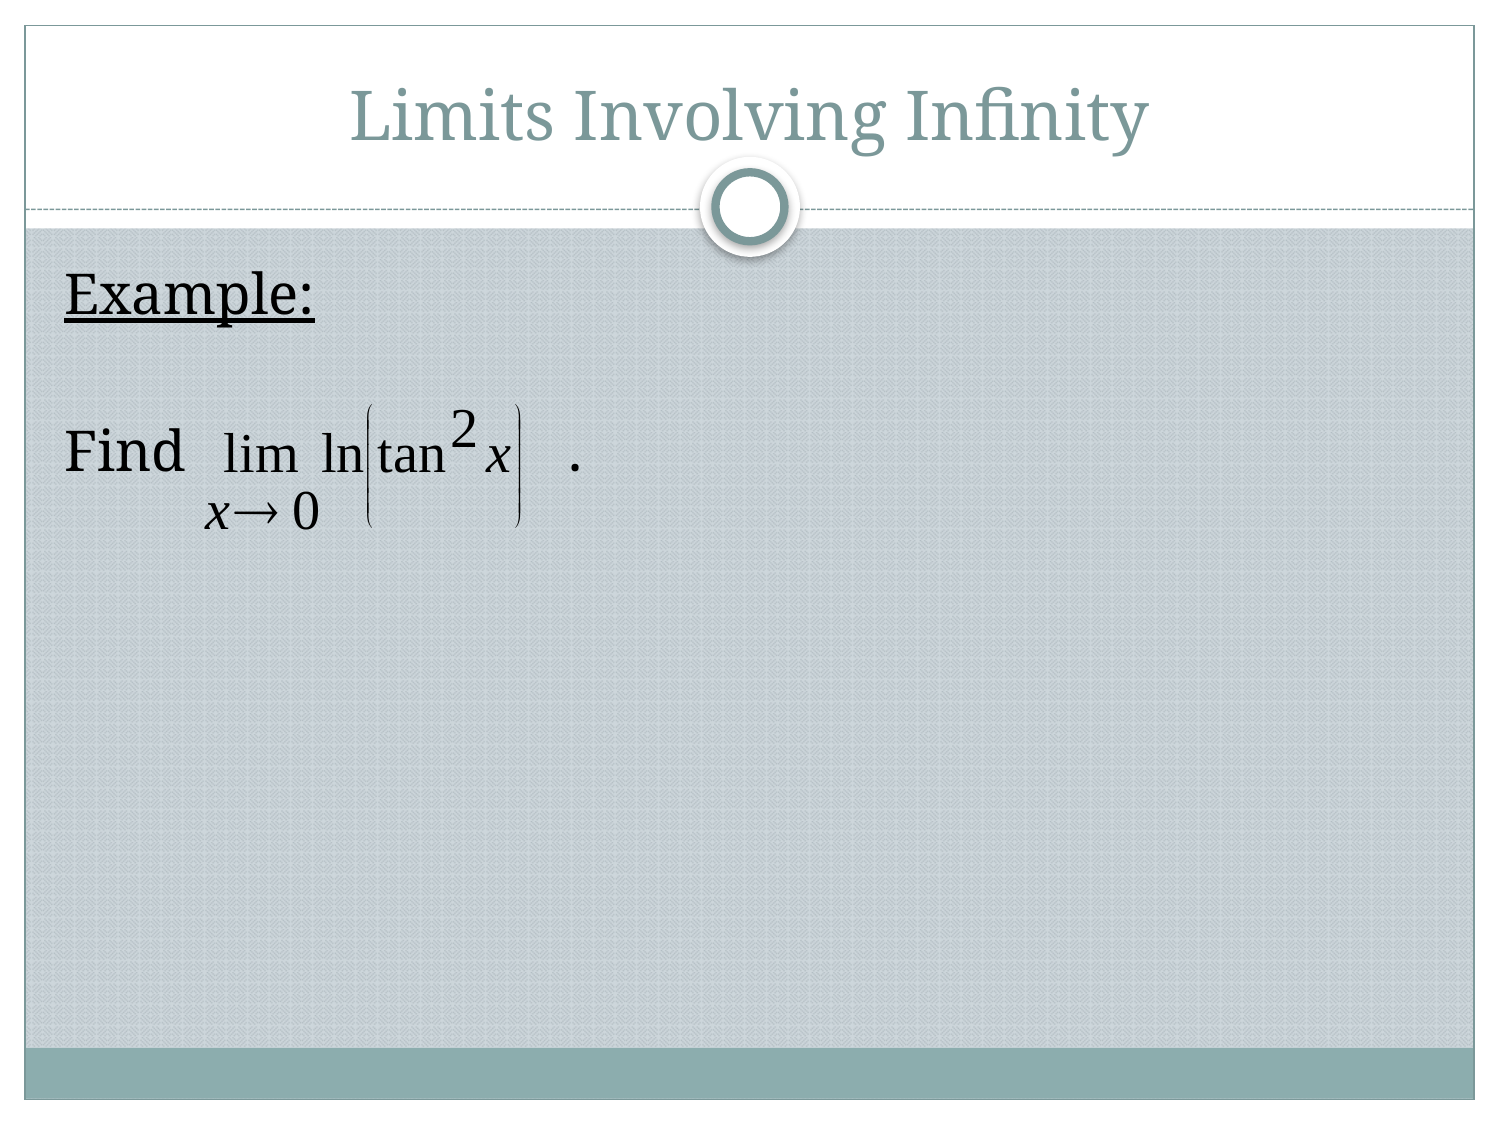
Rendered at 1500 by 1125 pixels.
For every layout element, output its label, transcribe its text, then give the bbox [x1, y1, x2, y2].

title Limits Involving Infinity [49, 37, 1450, 162]
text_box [199, 399, 528, 536]
list Example: Find . [49, 250, 1445, 1001]
